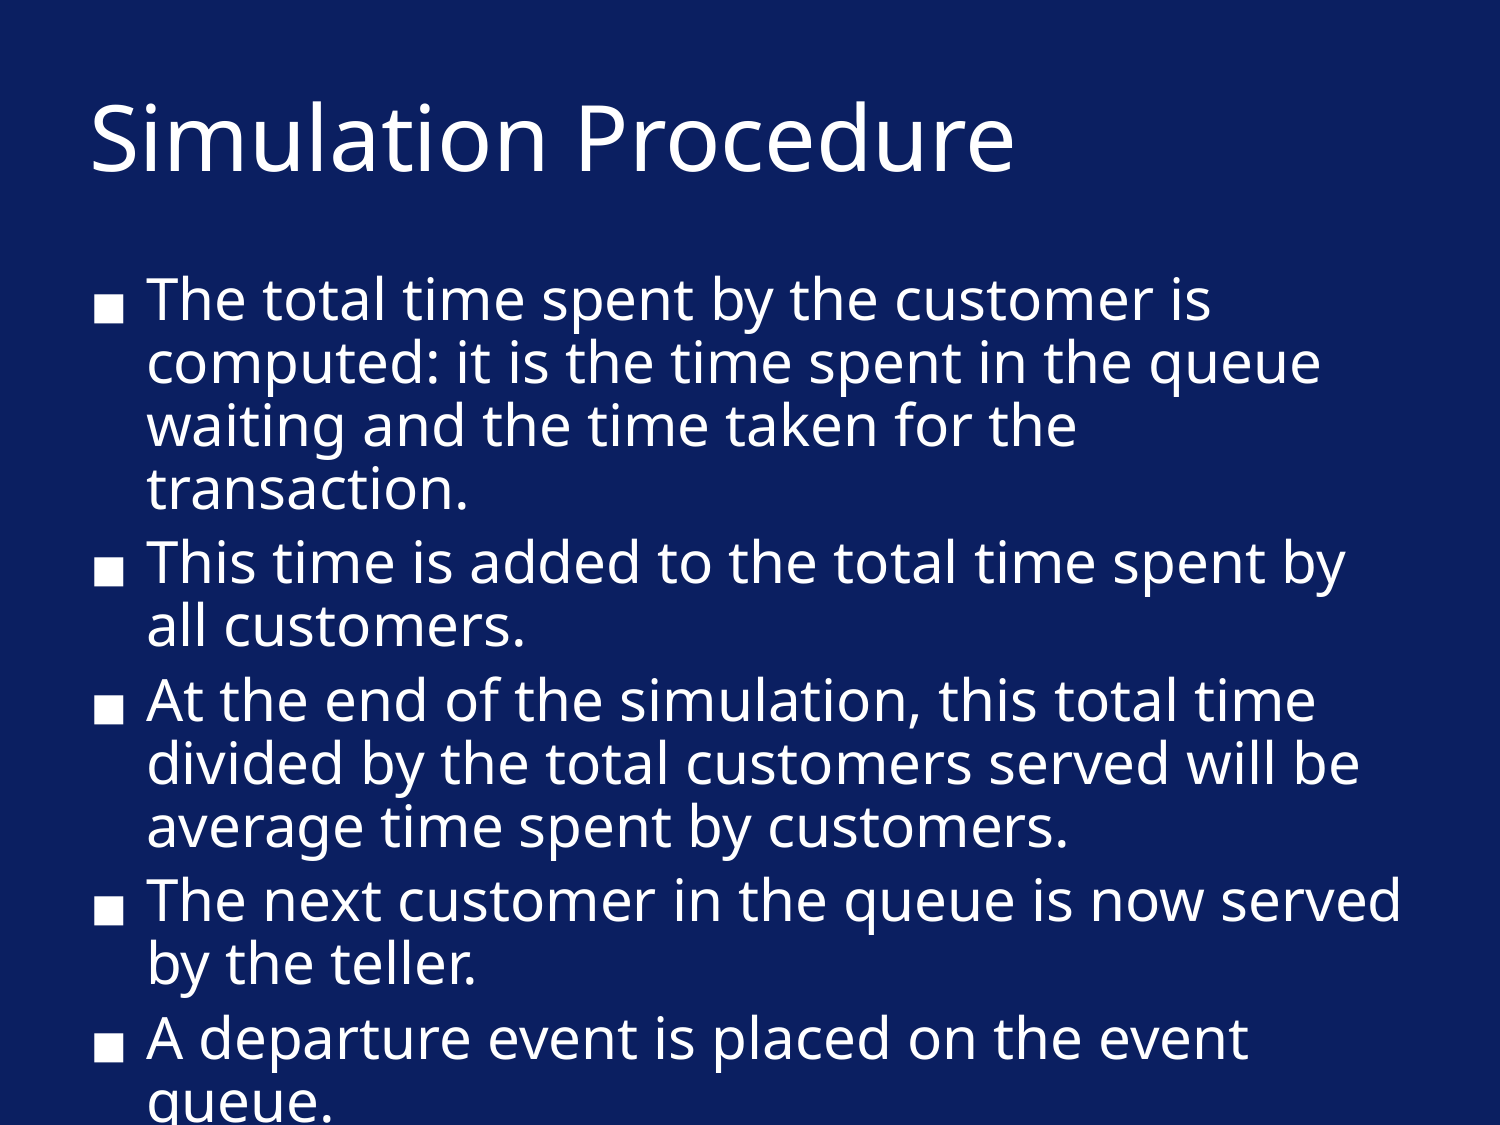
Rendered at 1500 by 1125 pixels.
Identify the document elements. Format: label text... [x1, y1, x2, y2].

list The total time spent by the customer is computed: it is the time spent in the queue waiting and the time taken for the transaction. This time is added to the total time spent by all customers. At the end of the simulation, this total time divided by the total customers served will be average time spent by customers. The next customer in the queue is now served by the teller. A departure event is placed on the event queue. [74, 262, 1425, 1013]
title Simulation Procedure [74, 59, 1425, 210]
